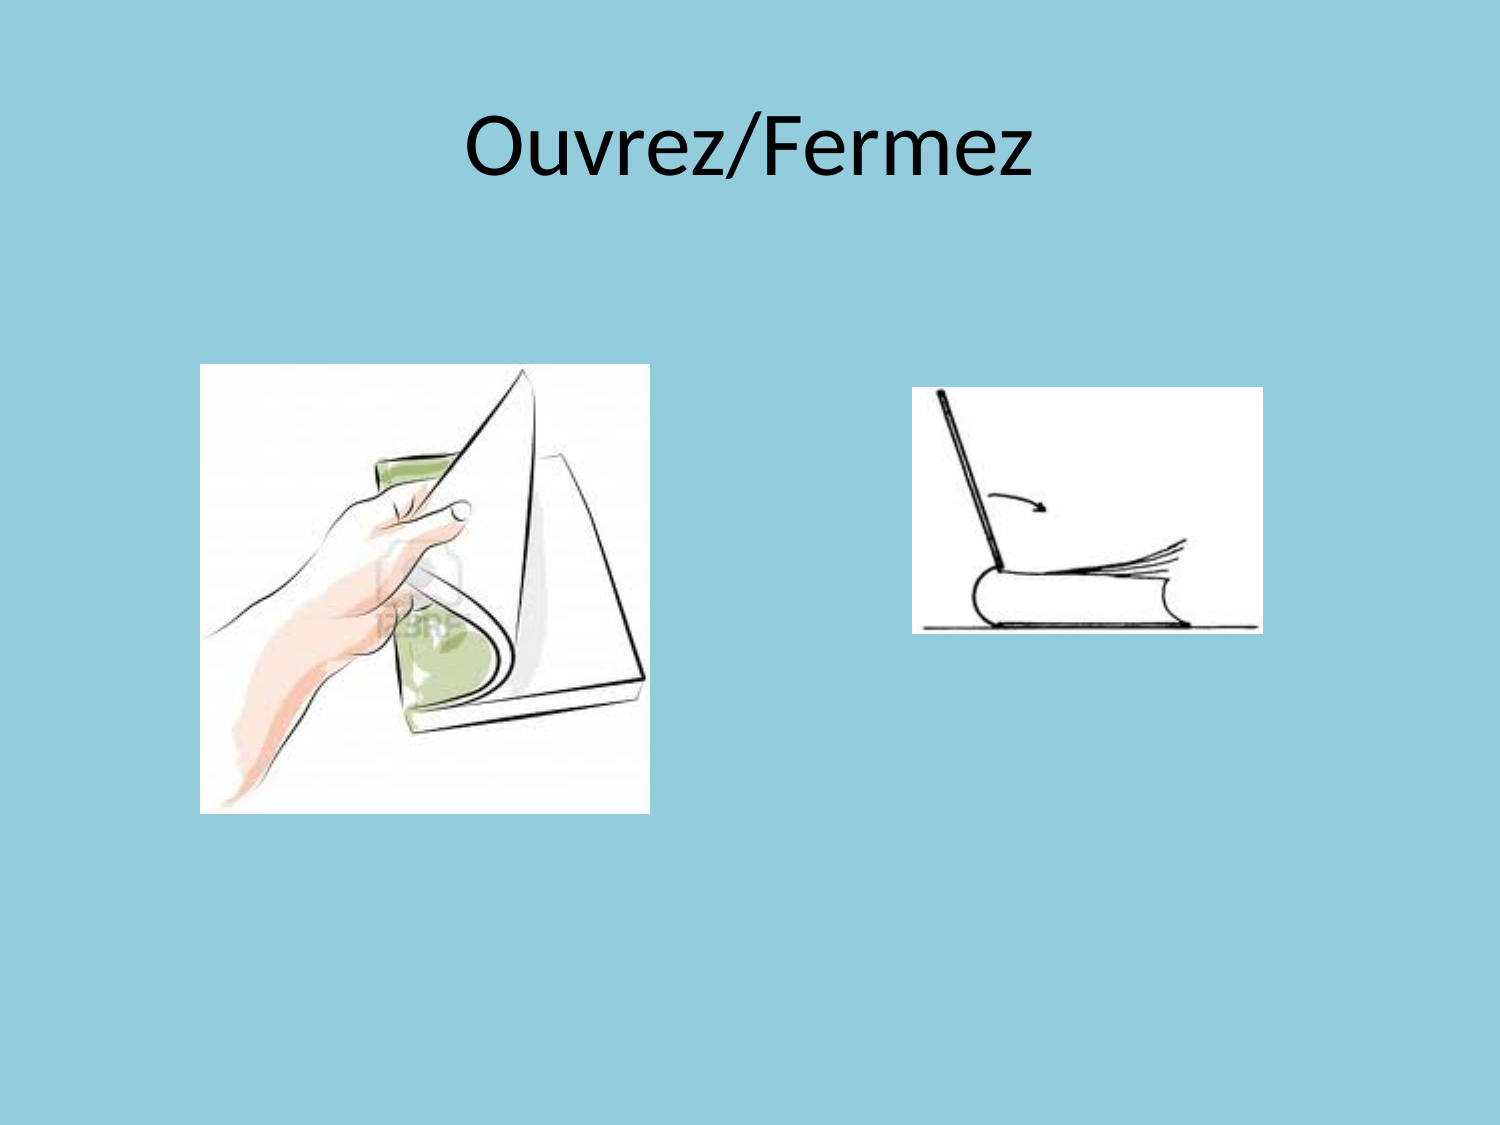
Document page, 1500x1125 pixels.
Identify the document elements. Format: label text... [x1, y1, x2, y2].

picture [912, 387, 1263, 634]
title Ouvrez/Fermez [75, 45, 1425, 233]
picture [199, 363, 651, 815]
